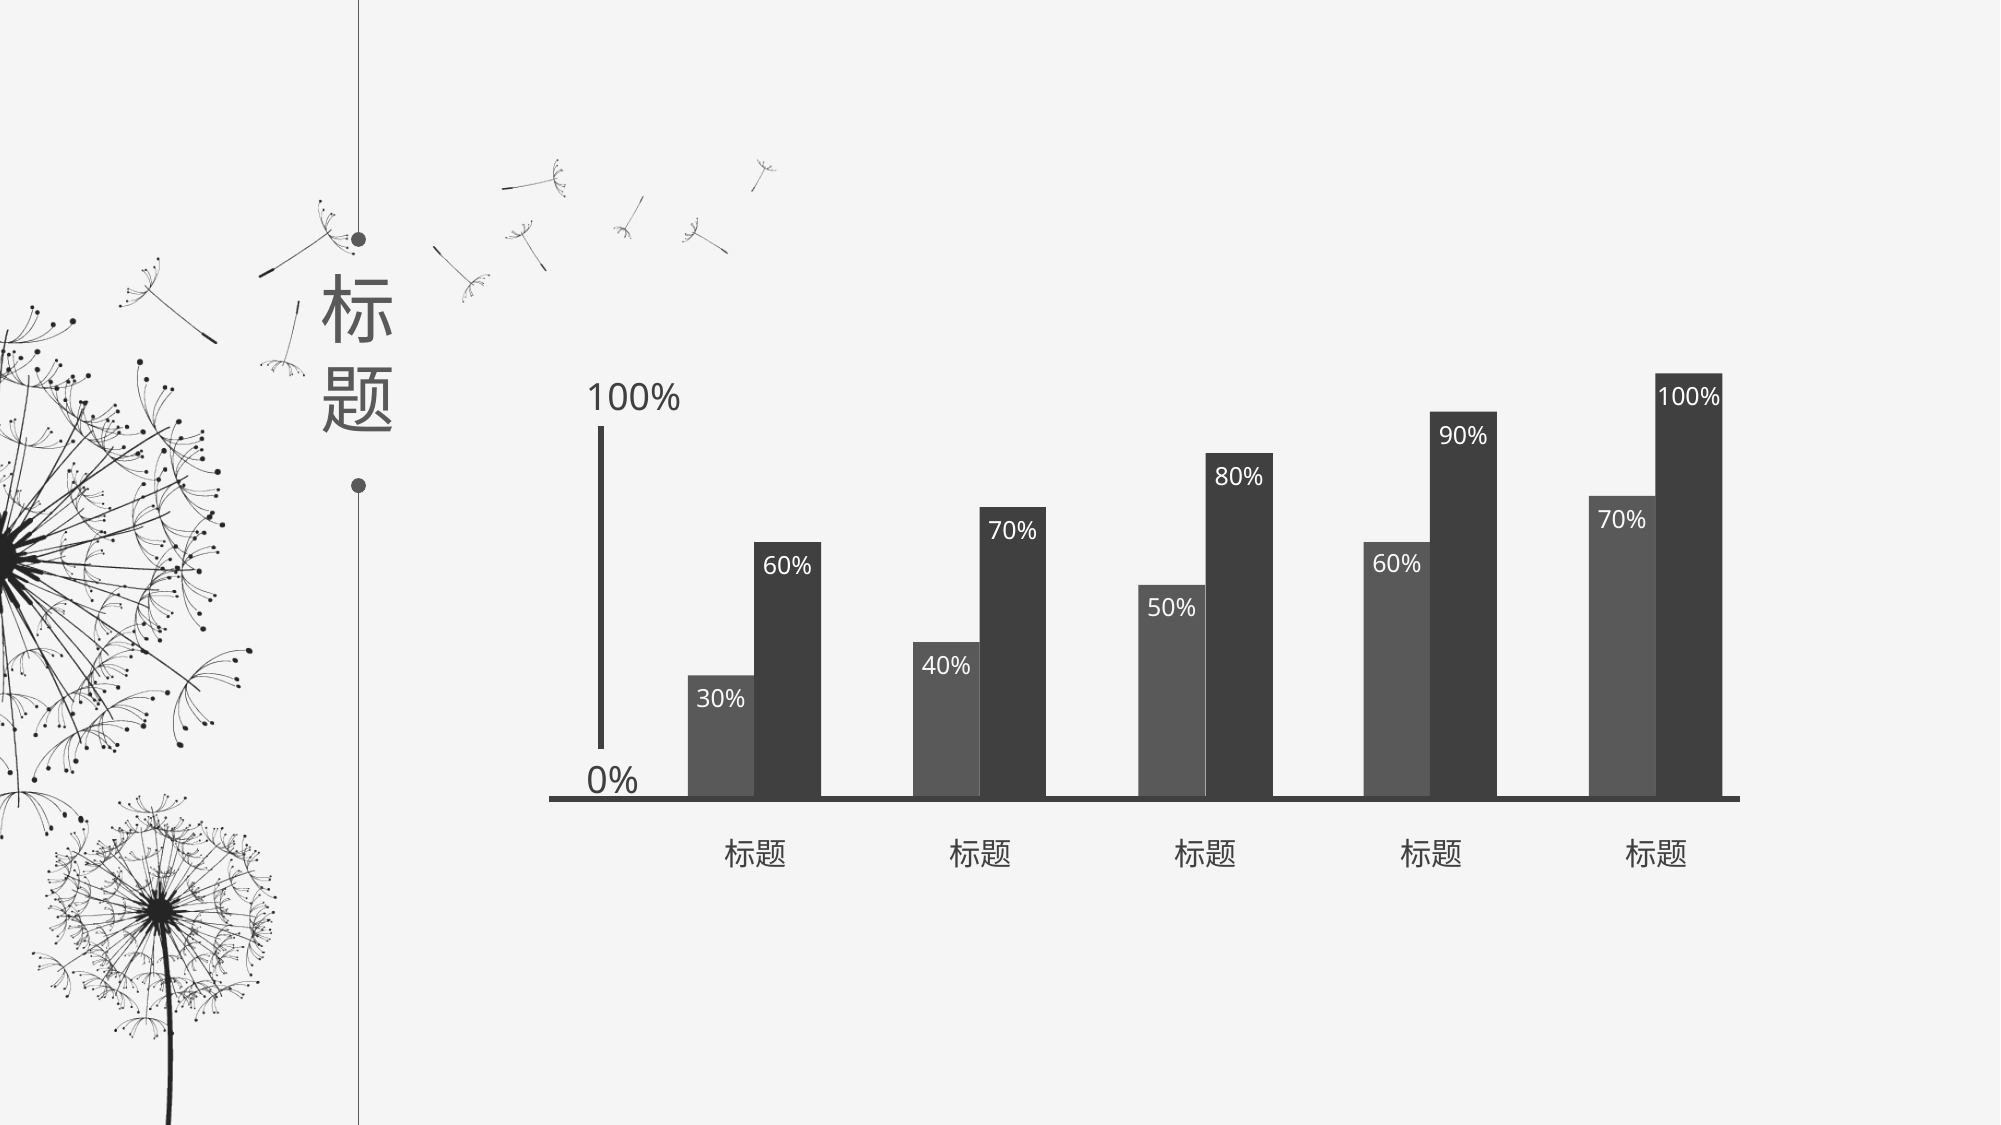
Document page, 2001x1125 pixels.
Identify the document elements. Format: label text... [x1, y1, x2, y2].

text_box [745, 541, 831, 797]
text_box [1579, 495, 1633, 797]
text_box 标题 [1610, 827, 1703, 880]
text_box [1420, 411, 1506, 797]
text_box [0, 0, 815, 1125]
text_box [1196, 452, 1282, 797]
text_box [1638, 373, 1740, 797]
text_box 标题 [1385, 827, 1478, 880]
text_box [1354, 540, 1415, 797]
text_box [903, 641, 965, 797]
text_box 标题 [1159, 827, 1253, 880]
text_box 标题 [934, 827, 1027, 880]
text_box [1129, 584, 1191, 797]
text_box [678, 675, 740, 797]
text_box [970, 506, 1056, 797]
